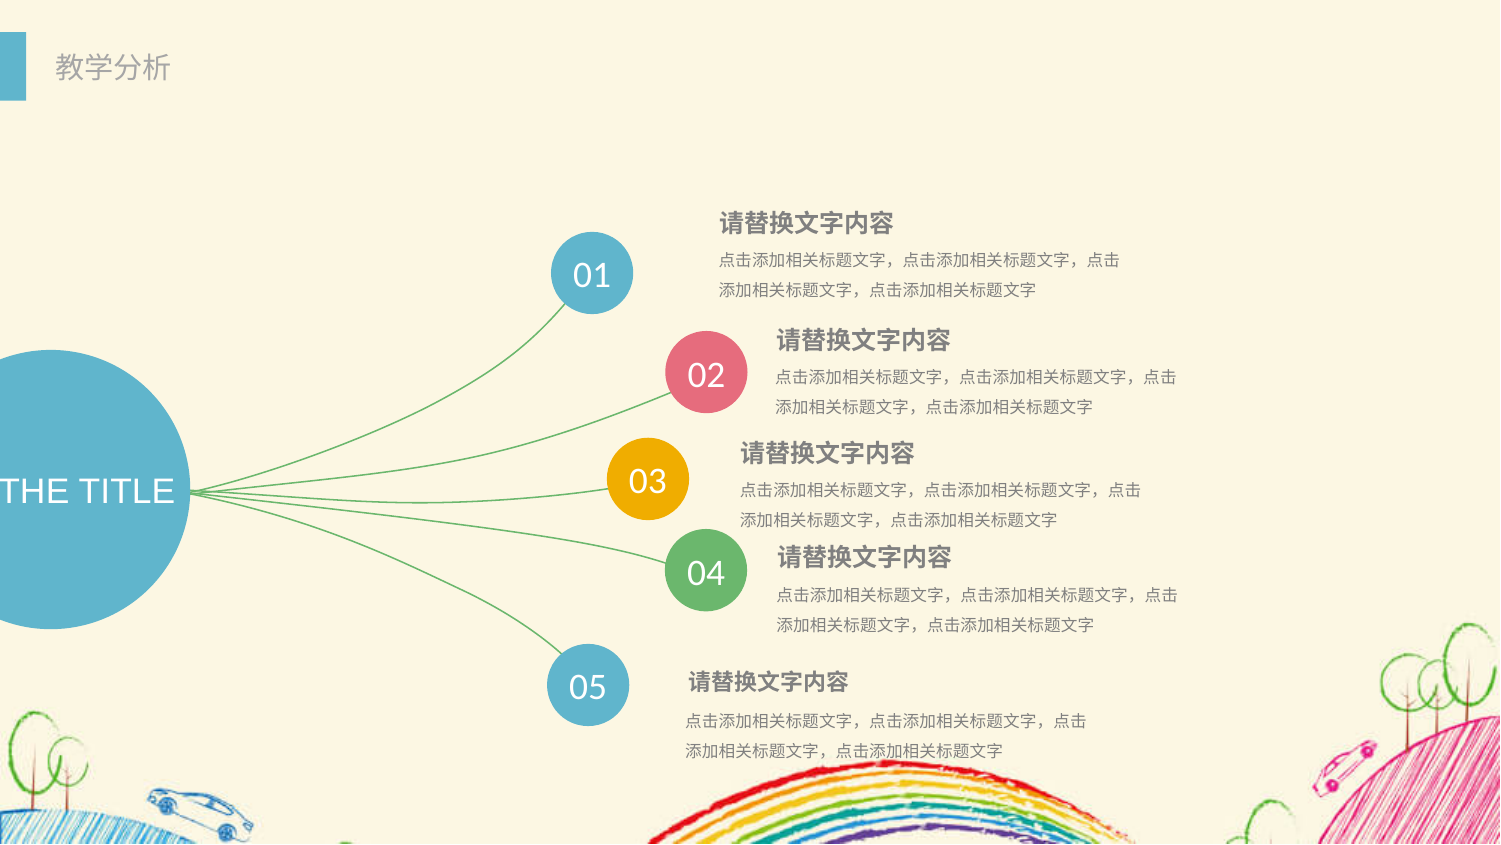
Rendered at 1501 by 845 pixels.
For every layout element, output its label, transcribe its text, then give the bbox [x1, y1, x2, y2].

text_box 05 [547, 683, 630, 727]
text_box 请替换文字内容 [765, 319, 963, 360]
text_box 点击添加相关标题文字，点击添加相关标题文字，点击添加相关标题文字，点击添加相关标题文字 [764, 351, 1204, 423]
text_box [0, 31, 27, 102]
text_box 请替换文字内容 [729, 432, 927, 473]
text_box 点击添加相关标题文字，点击添加相关标题文字，点击添加相关标题文字，点击添加相关标题文字 [729, 464, 1169, 536]
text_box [185, 275, 705, 683]
text_box 02 [705, 330, 748, 414]
text_box 点击添加相关标题文字，点击添加相关标题文字，点击添加相关标题文字，点击添加相关标题文字 [707, 234, 1148, 305]
picture [0, 0, 1500, 844]
text_box 请替换文字内容 [708, 201, 906, 243]
text_box 点击添加相关标题文字，点击添加相关标题文字，点击添加相关标题文字，点击添加相关标题文字 [765, 569, 1205, 640]
text_box 请替换文字内容 [677, 662, 861, 701]
text_box 01 [550, 231, 634, 275]
text_box 请替换文字内容 [766, 536, 964, 578]
text_box 04 [705, 528, 748, 612]
text_box 点击添加相关标题文字，点击添加相关标题文字，点击添加相关标题文字，点击添加相关标题文字 [674, 695, 1114, 766]
text_box THE TITLE [0, 349, 185, 630]
text_box 教学分析 [43, 43, 184, 91]
